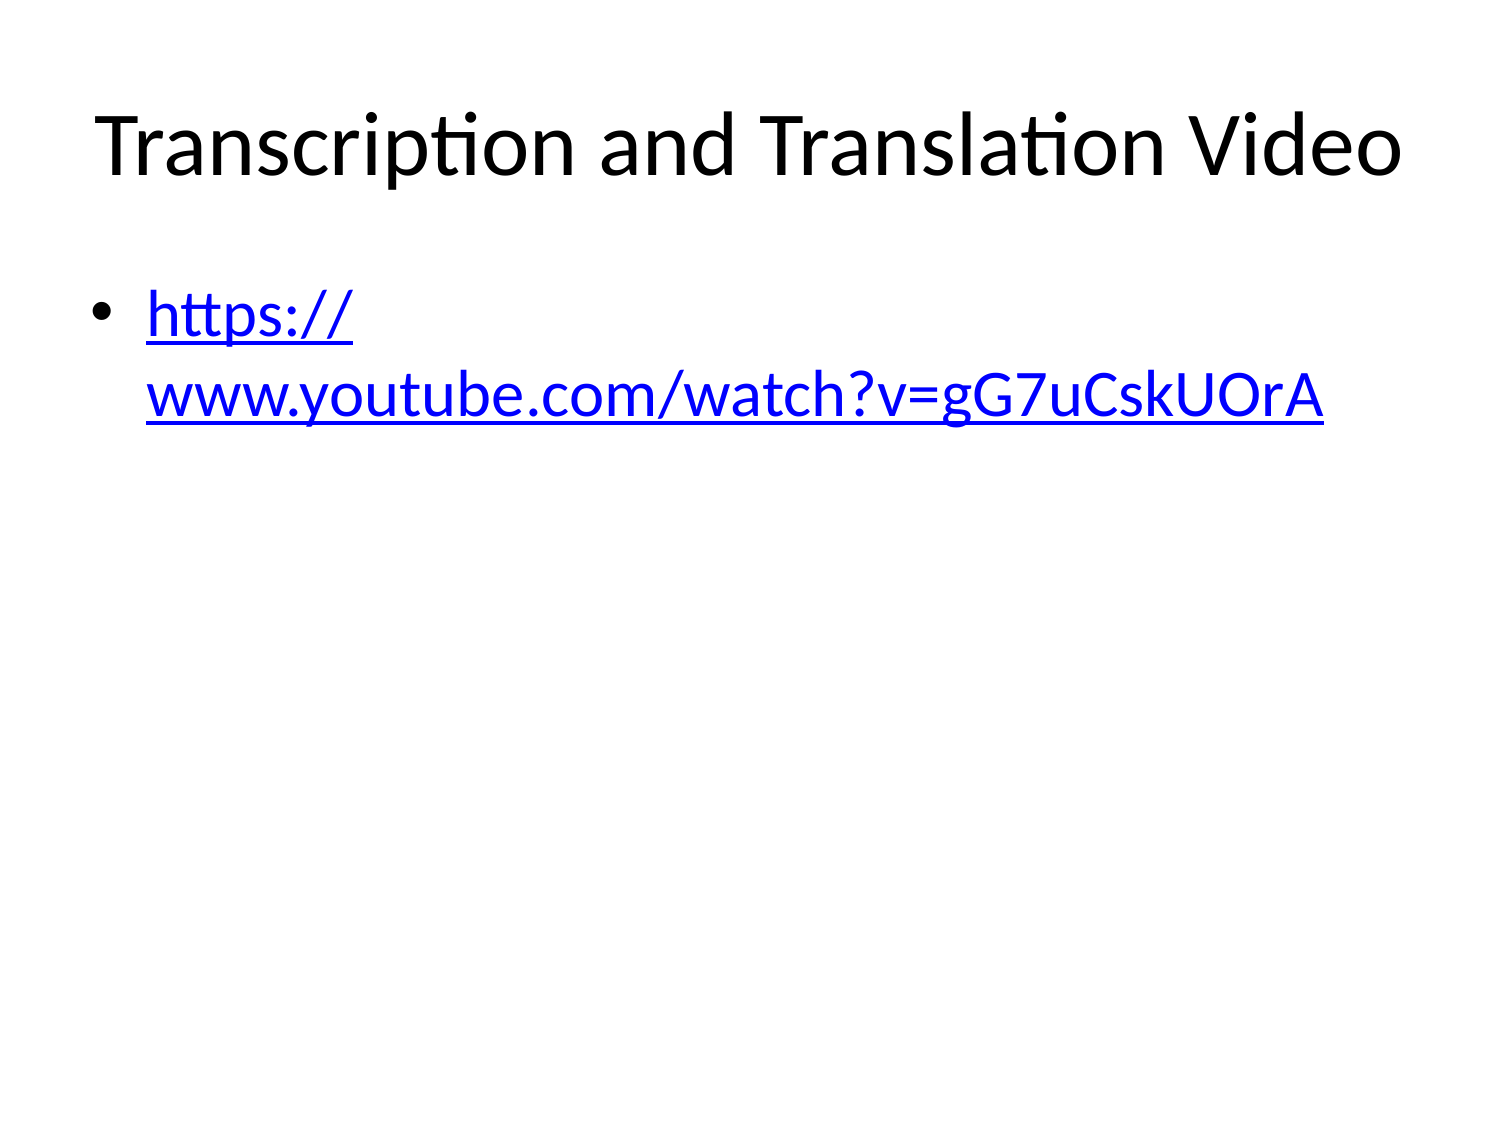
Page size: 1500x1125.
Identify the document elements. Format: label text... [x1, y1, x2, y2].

title Transcription and Translation Video [74, 44, 1426, 233]
list https://www.youtube.com/watch?v=gG7uCskUOrA [74, 262, 1426, 1006]
